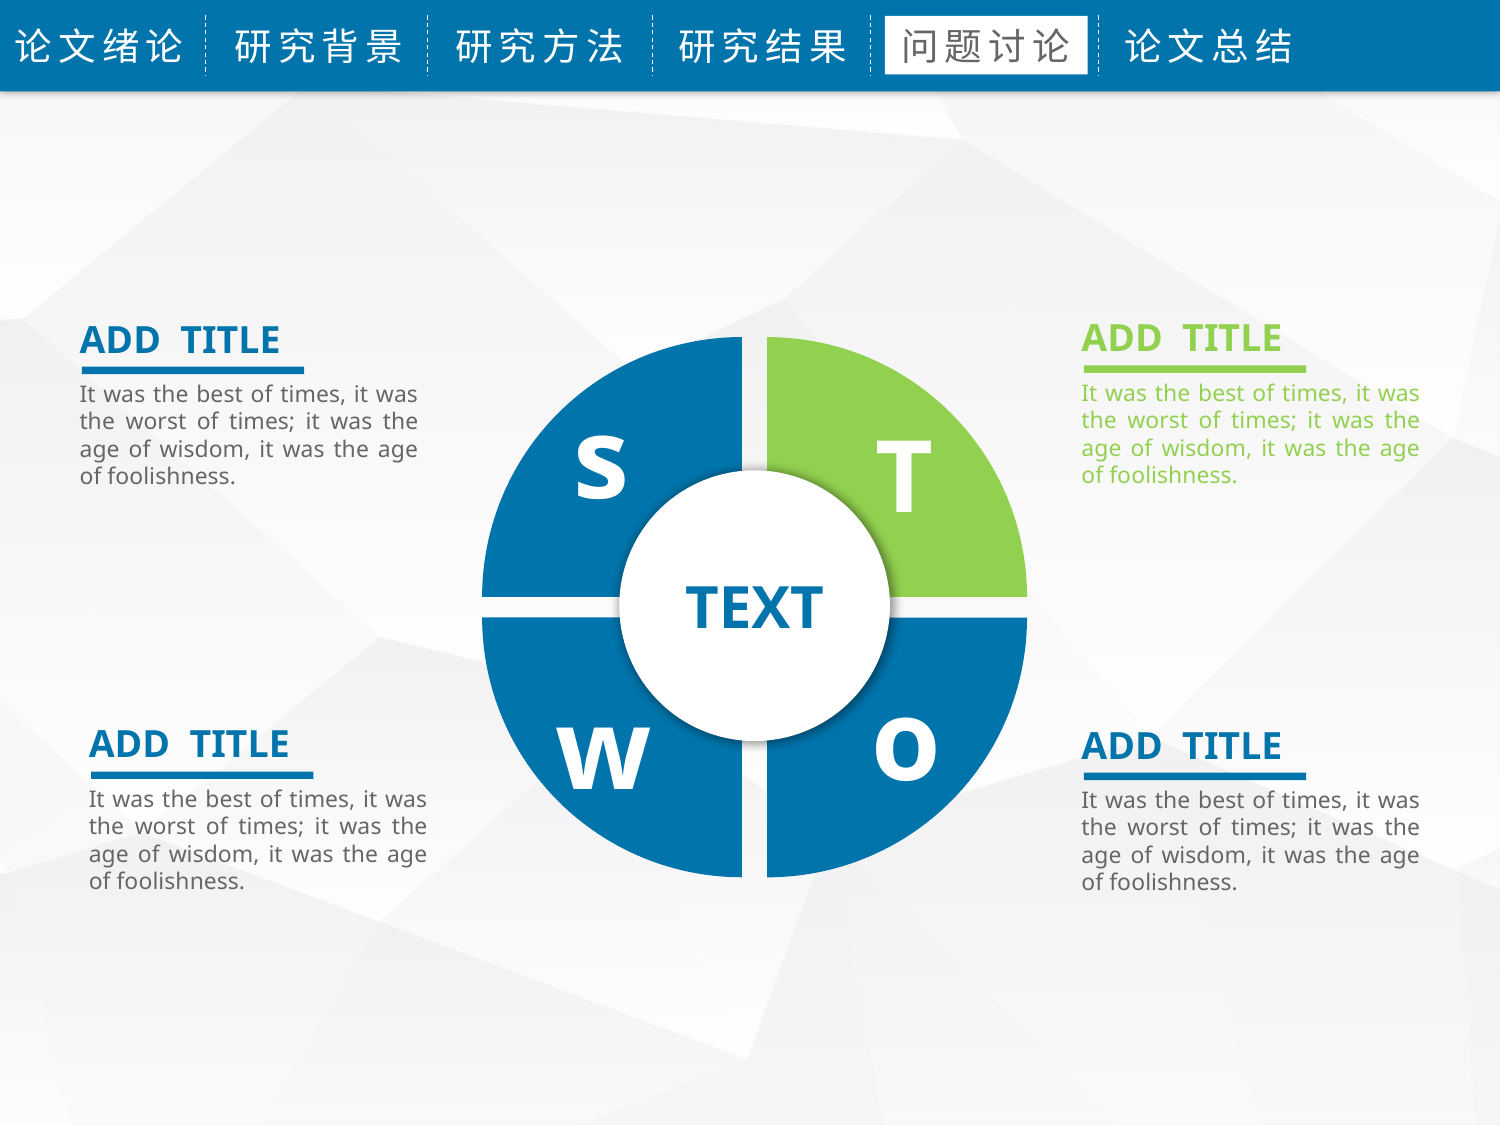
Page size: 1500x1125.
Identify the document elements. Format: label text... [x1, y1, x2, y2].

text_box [1066, 306, 1436, 497]
text_box [0, 0, 1500, 92]
text_box 论文绪论 [0, 15, 211, 76]
picture [0, 92, 1500, 1125]
text_box 研究结果 [663, 15, 870, 76]
text_box 研究结果 [871, 15, 876, 76]
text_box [1066, 714, 1436, 905]
text_box 论文总结 [1109, 15, 1322, 76]
text_box 研究背景 [214, 15, 423, 76]
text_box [482, 337, 1028, 878]
text_box 研究方法 [440, 15, 652, 76]
text_box 问题讨论 [886, 15, 1098, 76]
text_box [74, 712, 443, 904]
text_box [64, 308, 434, 499]
